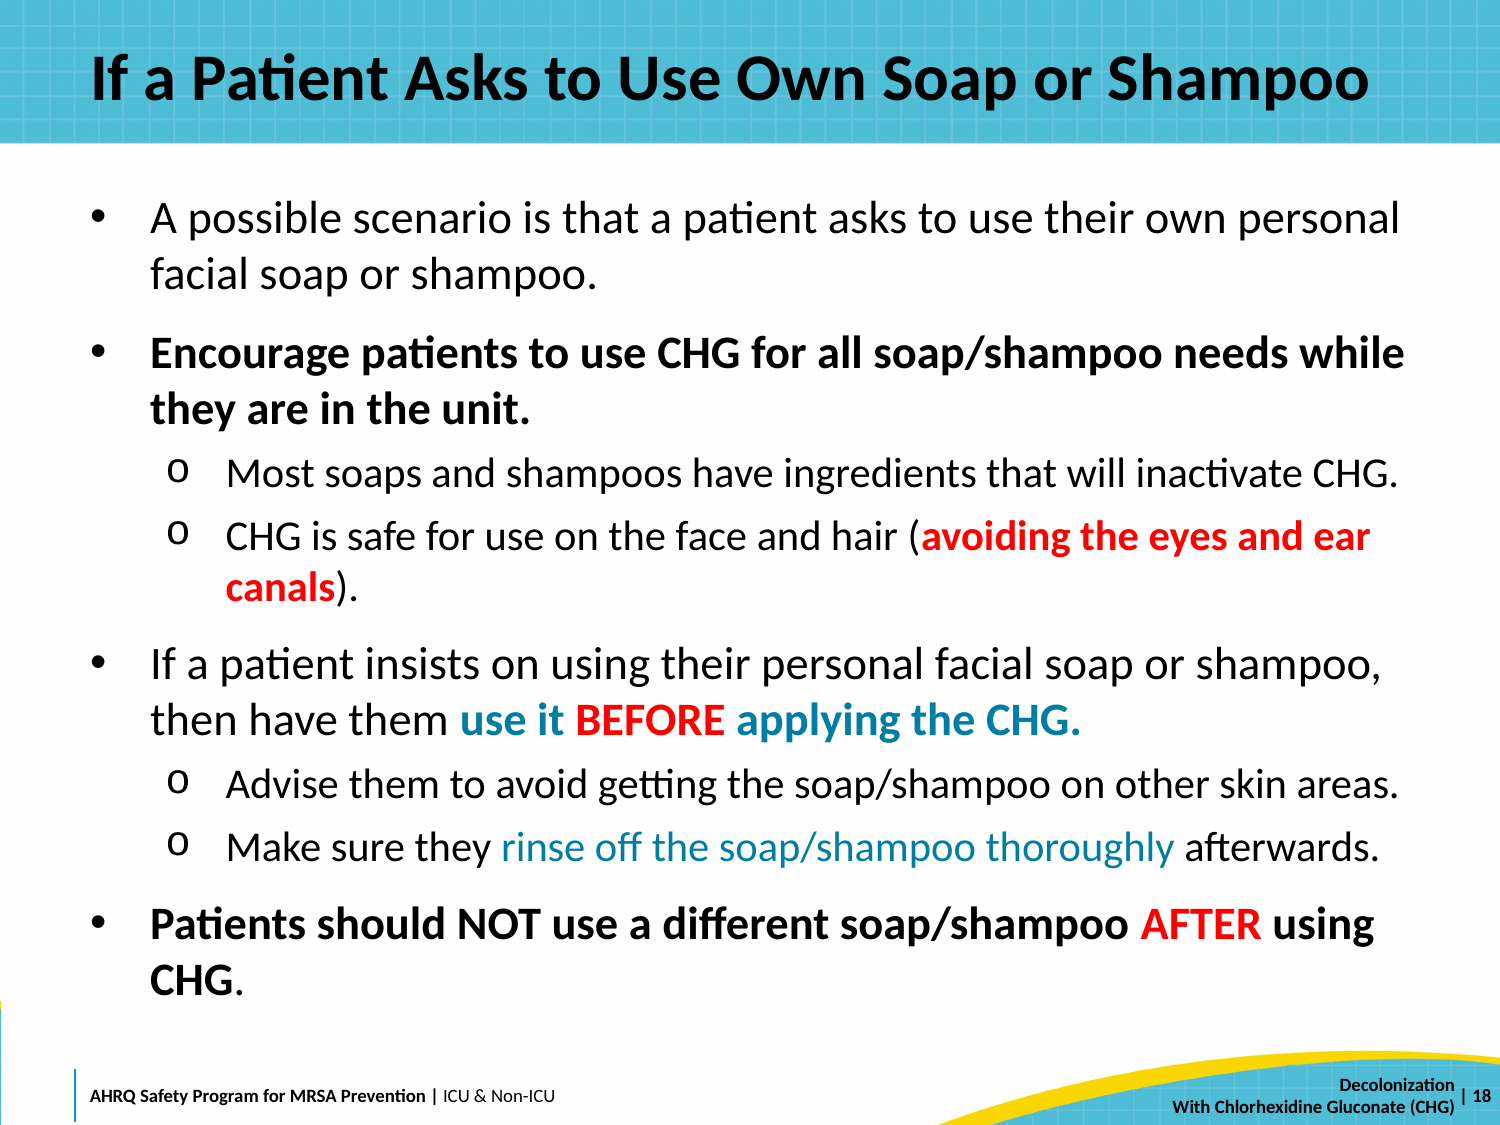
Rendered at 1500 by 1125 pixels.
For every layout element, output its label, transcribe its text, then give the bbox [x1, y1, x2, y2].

list A possible scenario is that a patient asks to use their own personal facial soap or shampoo. Encourage patients to use CHG for all soap/shampoo needs while they are in the unit. Most soaps and shampoos have ingredients that will inactivate CHG. CHG is safe for use on the face and hair (avoiding the eyes and ear canals). If a patient insists on using their personal facial soap or shampoo, then have them use it BEFORE applying the CHG. Advise them to avoid getting the soap/shampoo on other skin areas. Make sure they rinse off the soap/shampoo thoroughly afterwards. Patients should NOT use a different soap/shampoo AFTER using CHG. [75, 179, 1425, 1035]
slide_number | 18 [1455, 1065, 1500, 1125]
picture [0, 0, 1500, 1125]
title If a Patient Asks to Use Own Soap or Shampoo [75, 0, 1425, 150]
